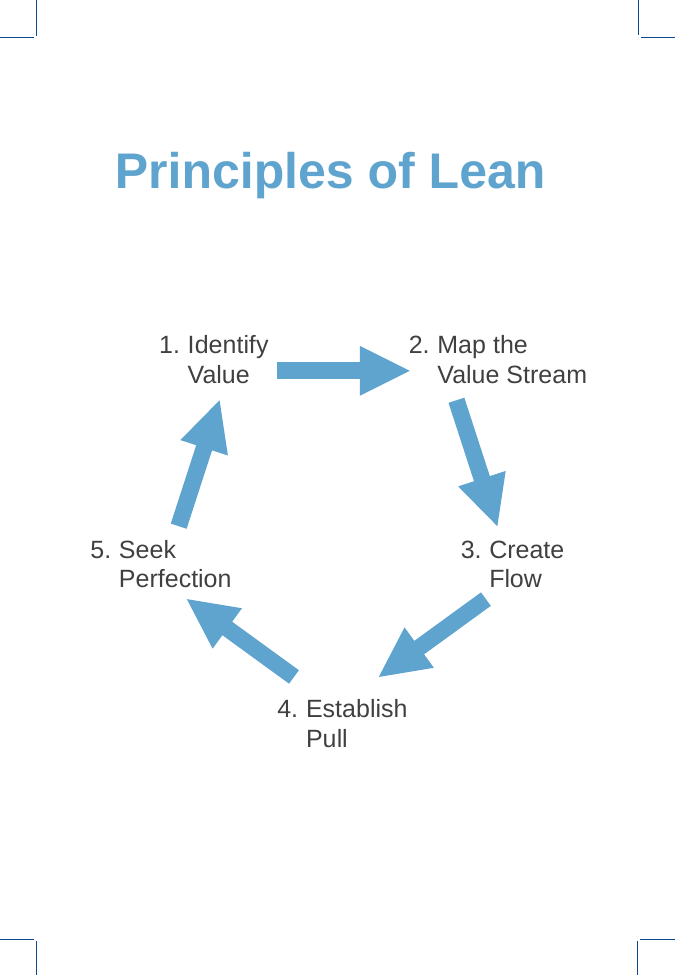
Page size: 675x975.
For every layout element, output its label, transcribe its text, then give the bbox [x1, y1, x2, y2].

text_box Establish Pull [277, 692, 424, 783]
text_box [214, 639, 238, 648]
list Identify Value [159, 328, 307, 401]
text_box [174, 370, 499, 639]
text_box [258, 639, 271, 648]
text_box Create Flow [499, 533, 595, 617]
text_box Map the Value Stream [408, 328, 649, 409]
title Principles of Lean [75, 149, 600, 198]
text_box Seek Perfection [90, 533, 211, 648]
